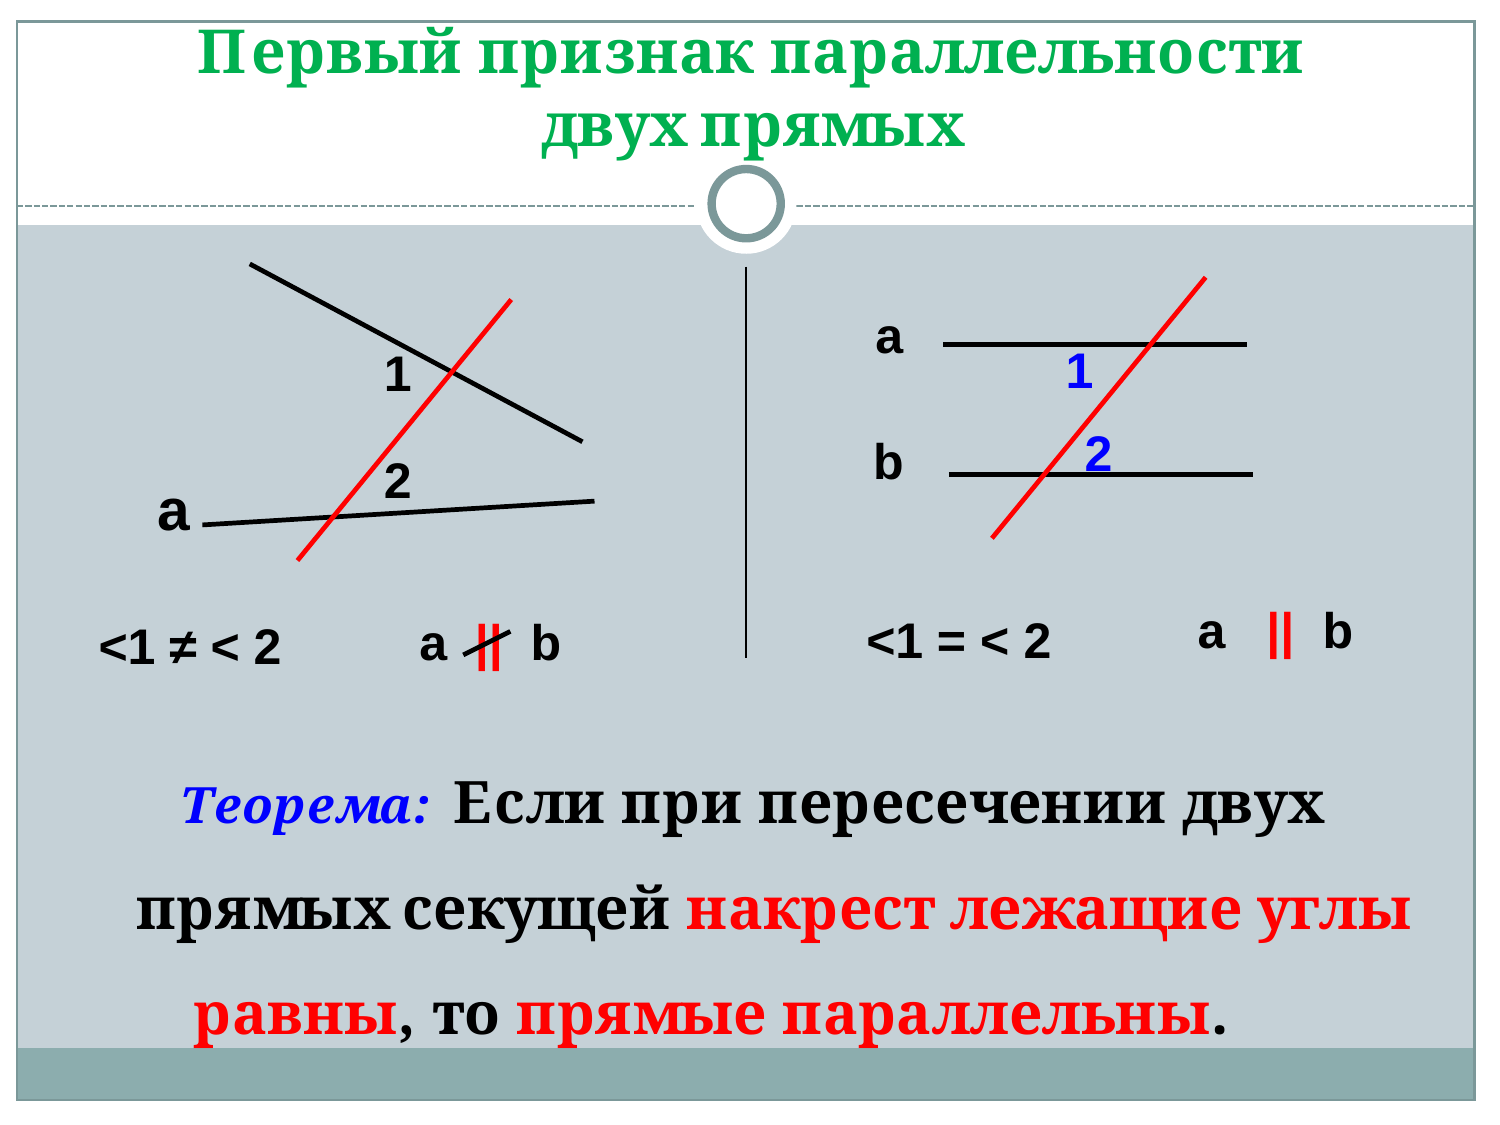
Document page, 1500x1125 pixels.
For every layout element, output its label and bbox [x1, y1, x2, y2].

text_box [0, 0, 1500, 1125]
